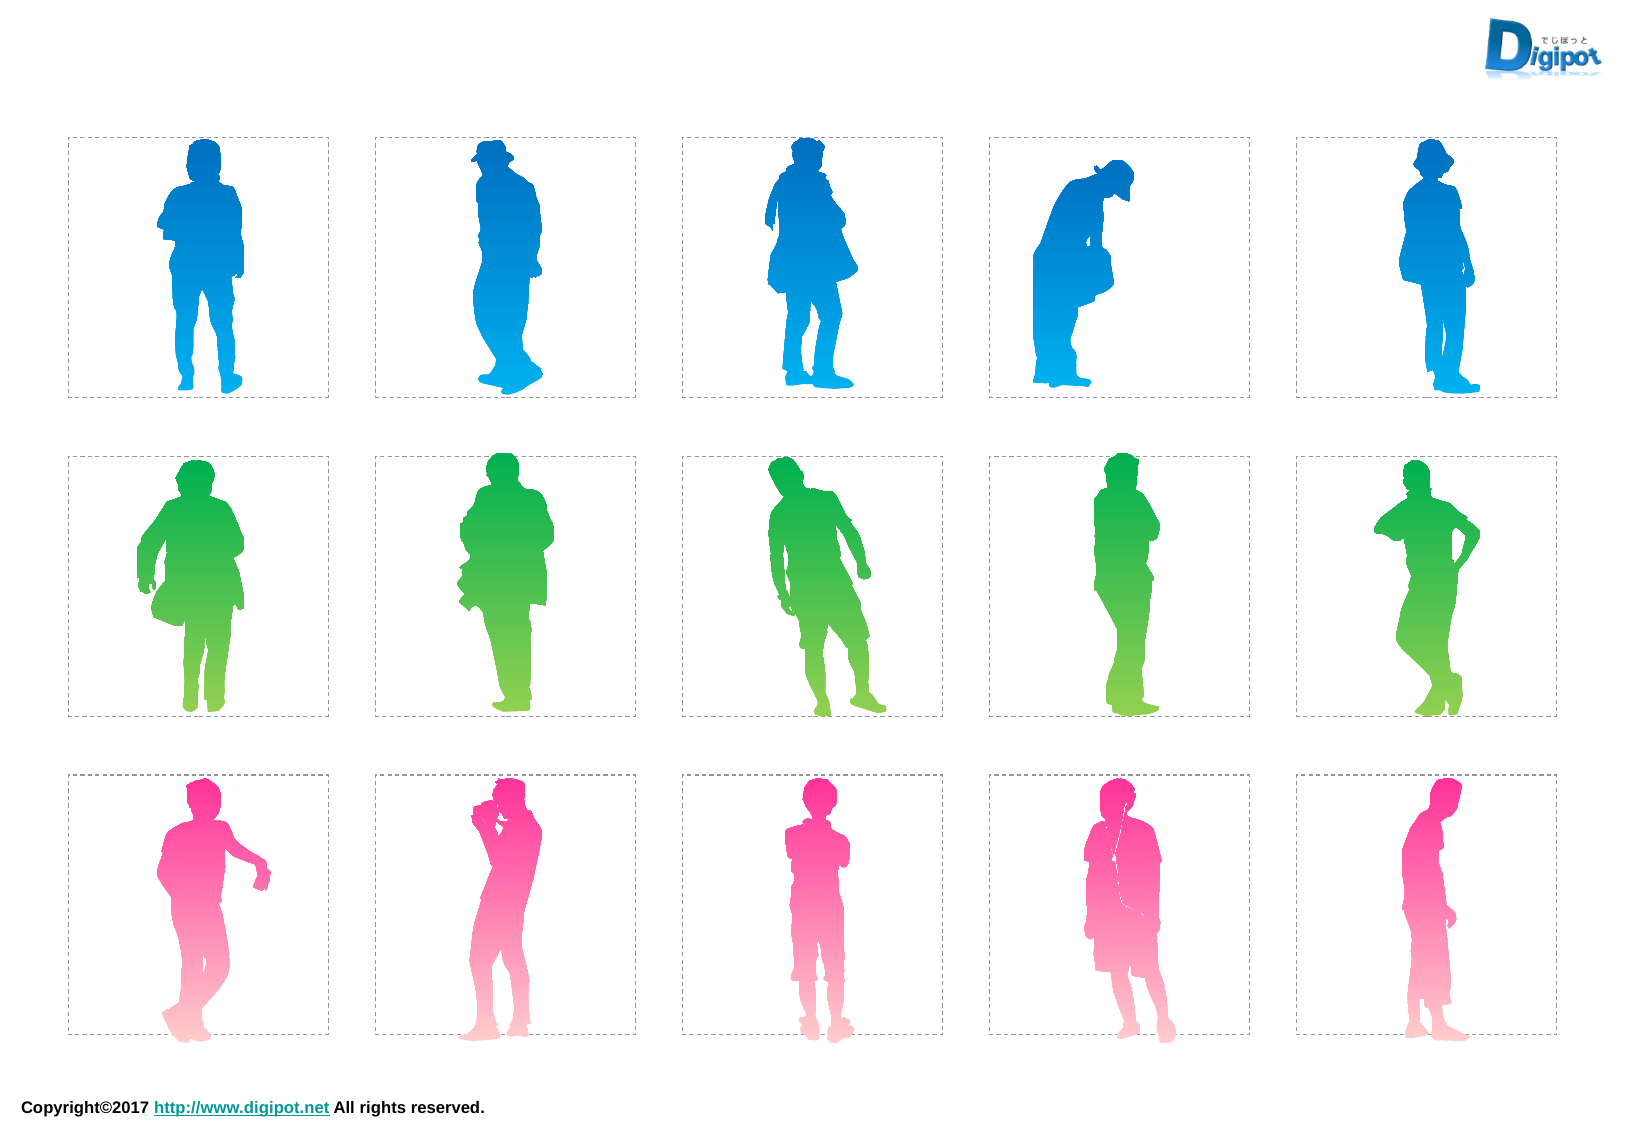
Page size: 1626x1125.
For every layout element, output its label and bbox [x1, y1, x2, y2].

text_box [457, 452, 555, 712]
text_box [1083, 778, 1176, 1044]
text_box [768, 457, 887, 717]
text_box [1032, 159, 1135, 388]
text_box [471, 140, 544, 395]
text_box [1374, 460, 1481, 717]
text_box [458, 778, 543, 1041]
picture [1485, 18, 1602, 82]
text_box [136, 460, 245, 712]
text_box [157, 778, 272, 1043]
text_box [784, 778, 855, 1044]
text_box [1401, 778, 1471, 1041]
text_box [1094, 452, 1161, 717]
text_box [157, 139, 245, 394]
text_box [1398, 139, 1481, 394]
text_box [764, 137, 859, 389]
